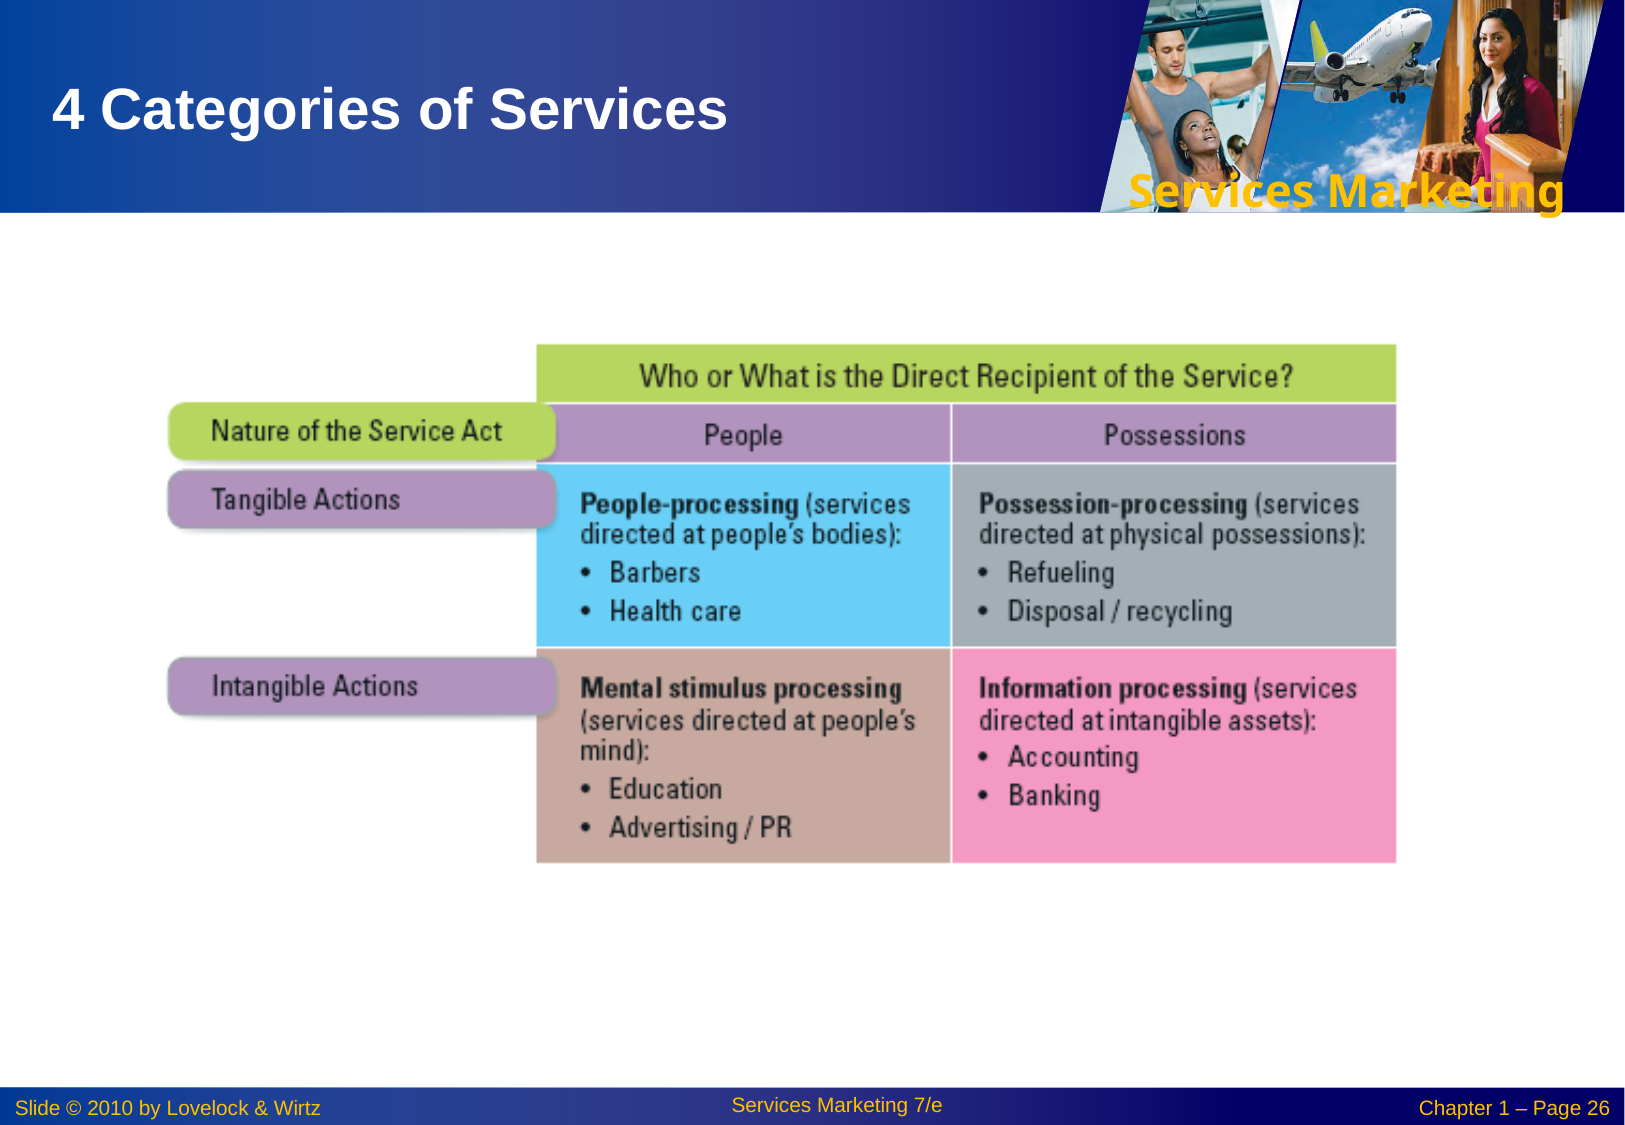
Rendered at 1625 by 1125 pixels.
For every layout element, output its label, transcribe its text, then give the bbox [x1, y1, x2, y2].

picture [1100, 0, 1604, 213]
picture [149, 287, 1429, 901]
picture [1162, 186, 1172, 192]
title 4 Categories of Services [36, 37, 1088, 176]
picture [1546, 187, 1556, 202]
